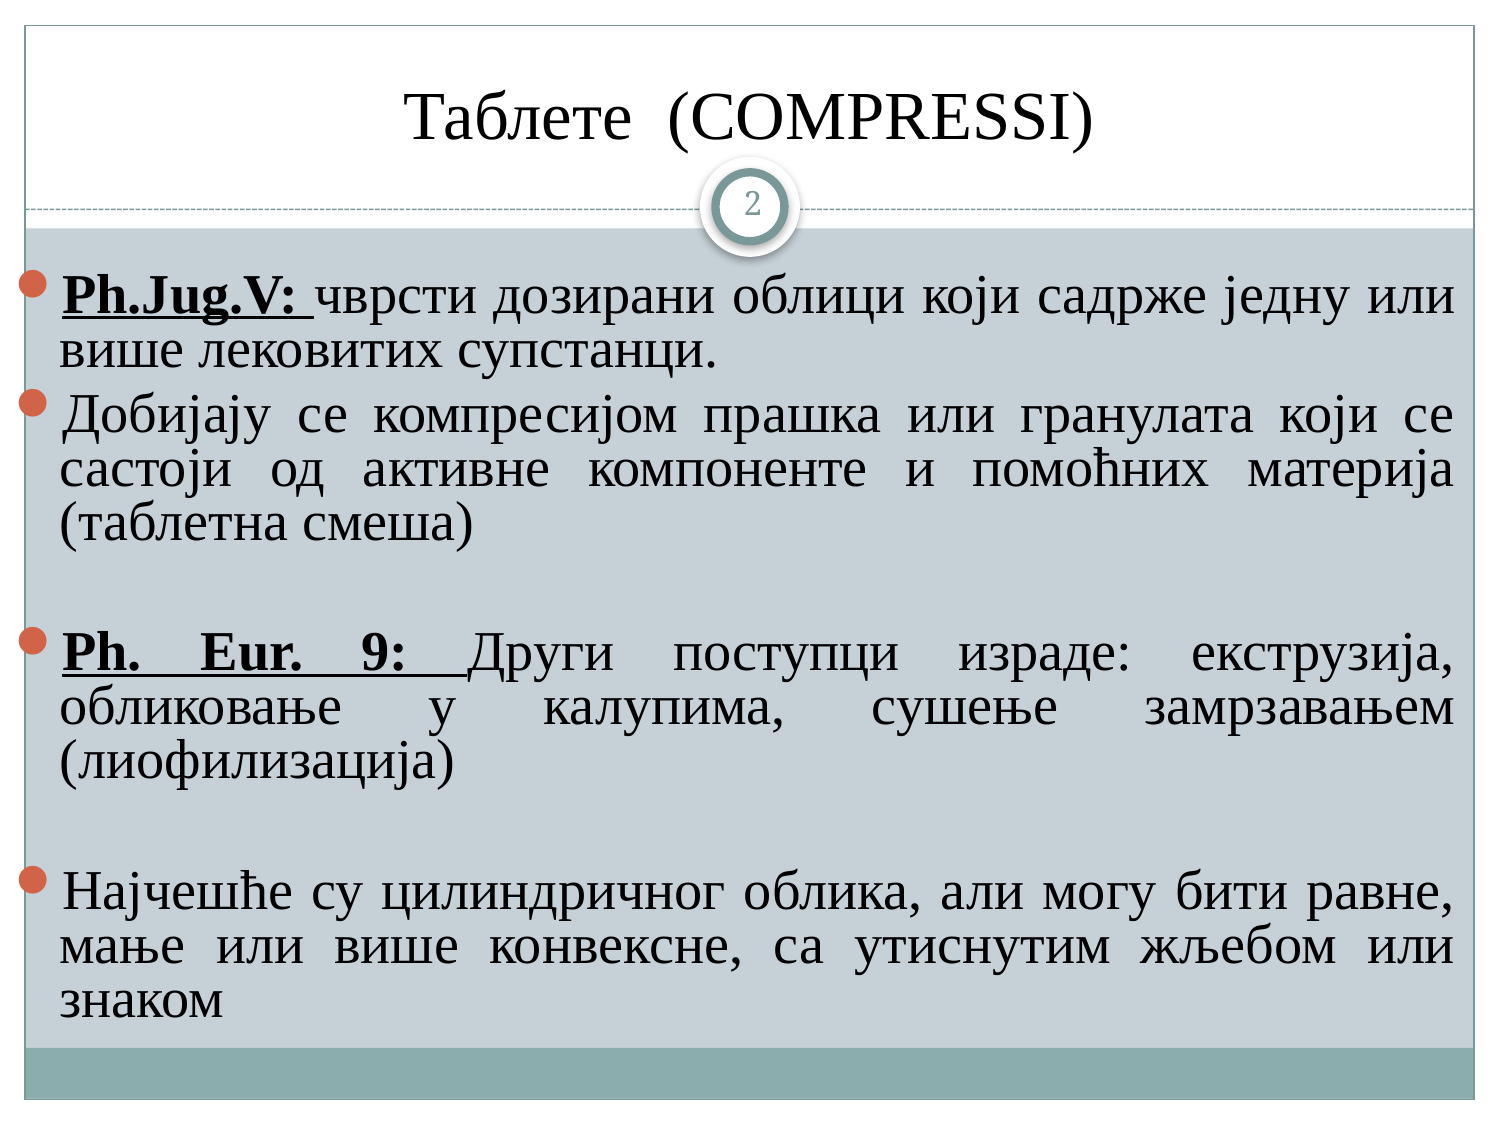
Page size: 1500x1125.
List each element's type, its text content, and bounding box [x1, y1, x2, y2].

slide_number 2 [715, 168, 791, 241]
list Ph.Jug.V: чврсти дозирани облици који садрже једну или више лековитих супстанци. Добијају се компресијом прашка или гранулата који се састоји од активне компоненте и помоћних материја (таблетна смеша) Ph. Eur. 9: Други поступци израде: екструзија, обликовање у калупима, сушење замрзавањем (лиофилизација) Најчешће су цилиндричног облика, али могу бити равне, мање или више конвексне, са утиснутим жљебом или знаком [0, 262, 1471, 1125]
title Таблете (COMPRESSI) [49, 37, 1450, 161]
